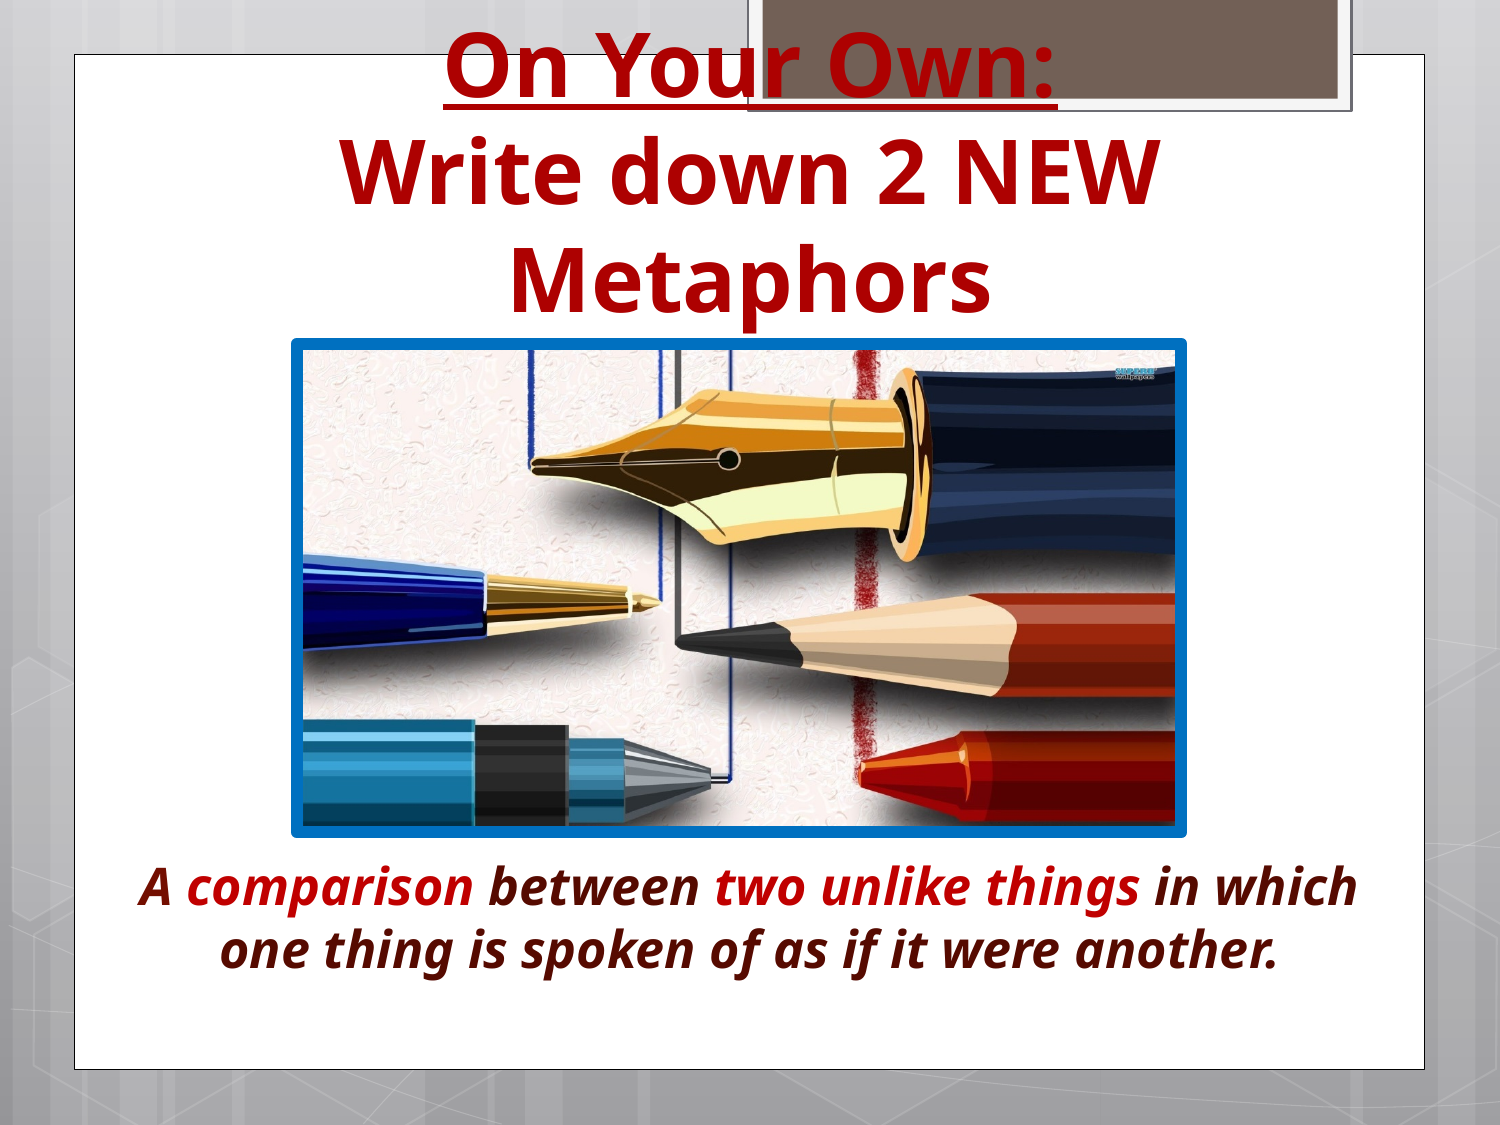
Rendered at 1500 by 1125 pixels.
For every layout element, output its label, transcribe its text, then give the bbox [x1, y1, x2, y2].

picture [302, 349, 1176, 827]
text_box A comparison between two unlike things in which one thing is spoken of as if it were another. [74, 846, 1425, 986]
title On Your Own: Write down 2 NEW Metaphors [75, 149, 1425, 338]
